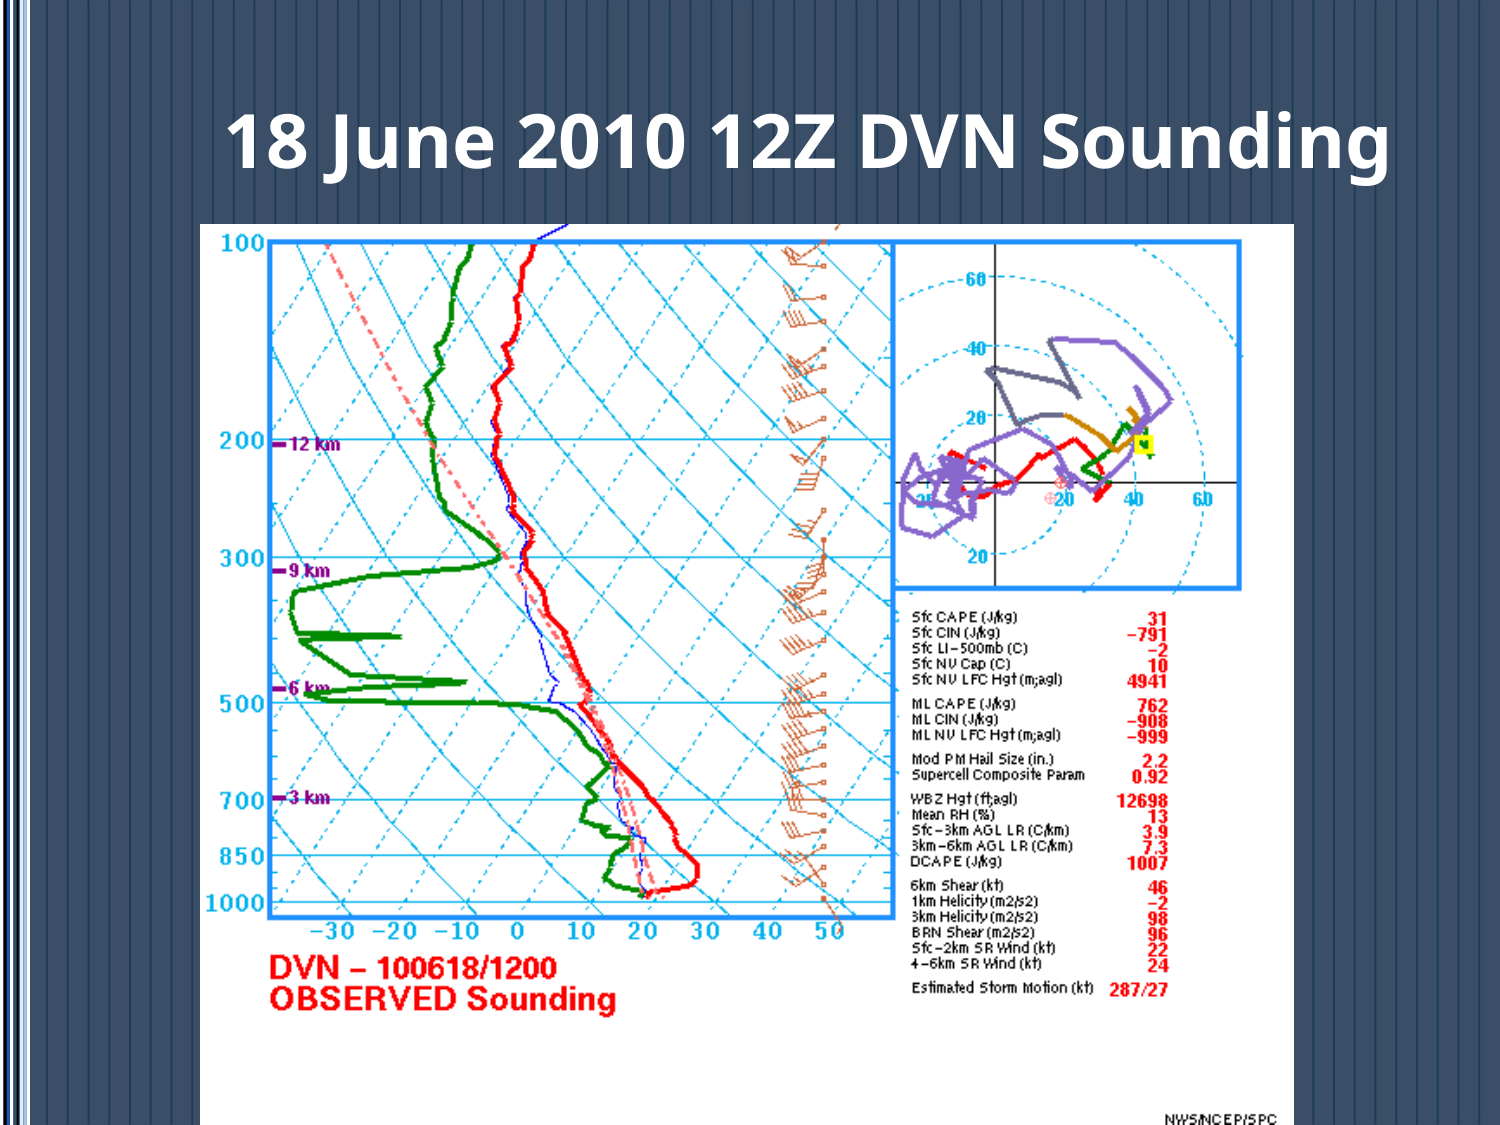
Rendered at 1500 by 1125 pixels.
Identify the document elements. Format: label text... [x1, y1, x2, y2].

title 18 June 2010 12Z DVN Sounding [193, 45, 1475, 233]
picture [199, 224, 1294, 1125]
